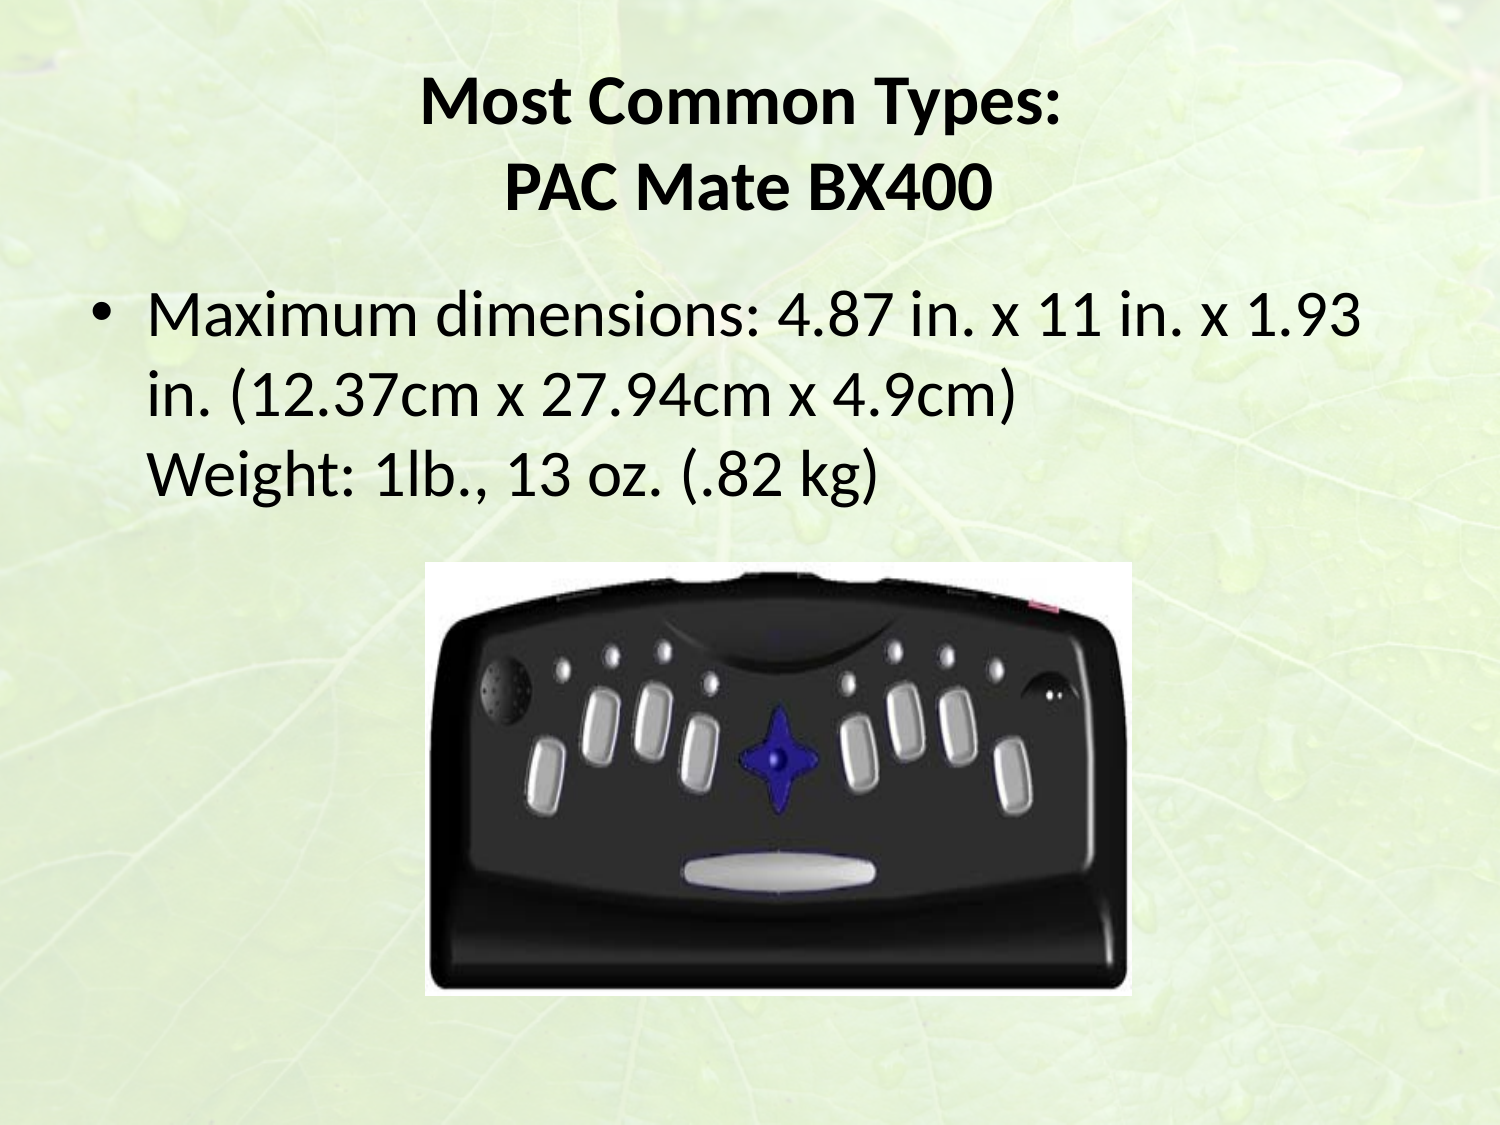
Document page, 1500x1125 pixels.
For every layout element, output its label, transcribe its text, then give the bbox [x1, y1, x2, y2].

list Maximum dimensions: 4.87 in. x 11 in. x 1.93 in. (12.37cm x 27.94cm x 4.9cm) Weight: 1lb., 13 oz. (.82 kg) [75, 262, 1425, 1005]
picture [424, 562, 1132, 997]
title Most Common Types: PAC Mate BX400 [75, 45, 1425, 233]
